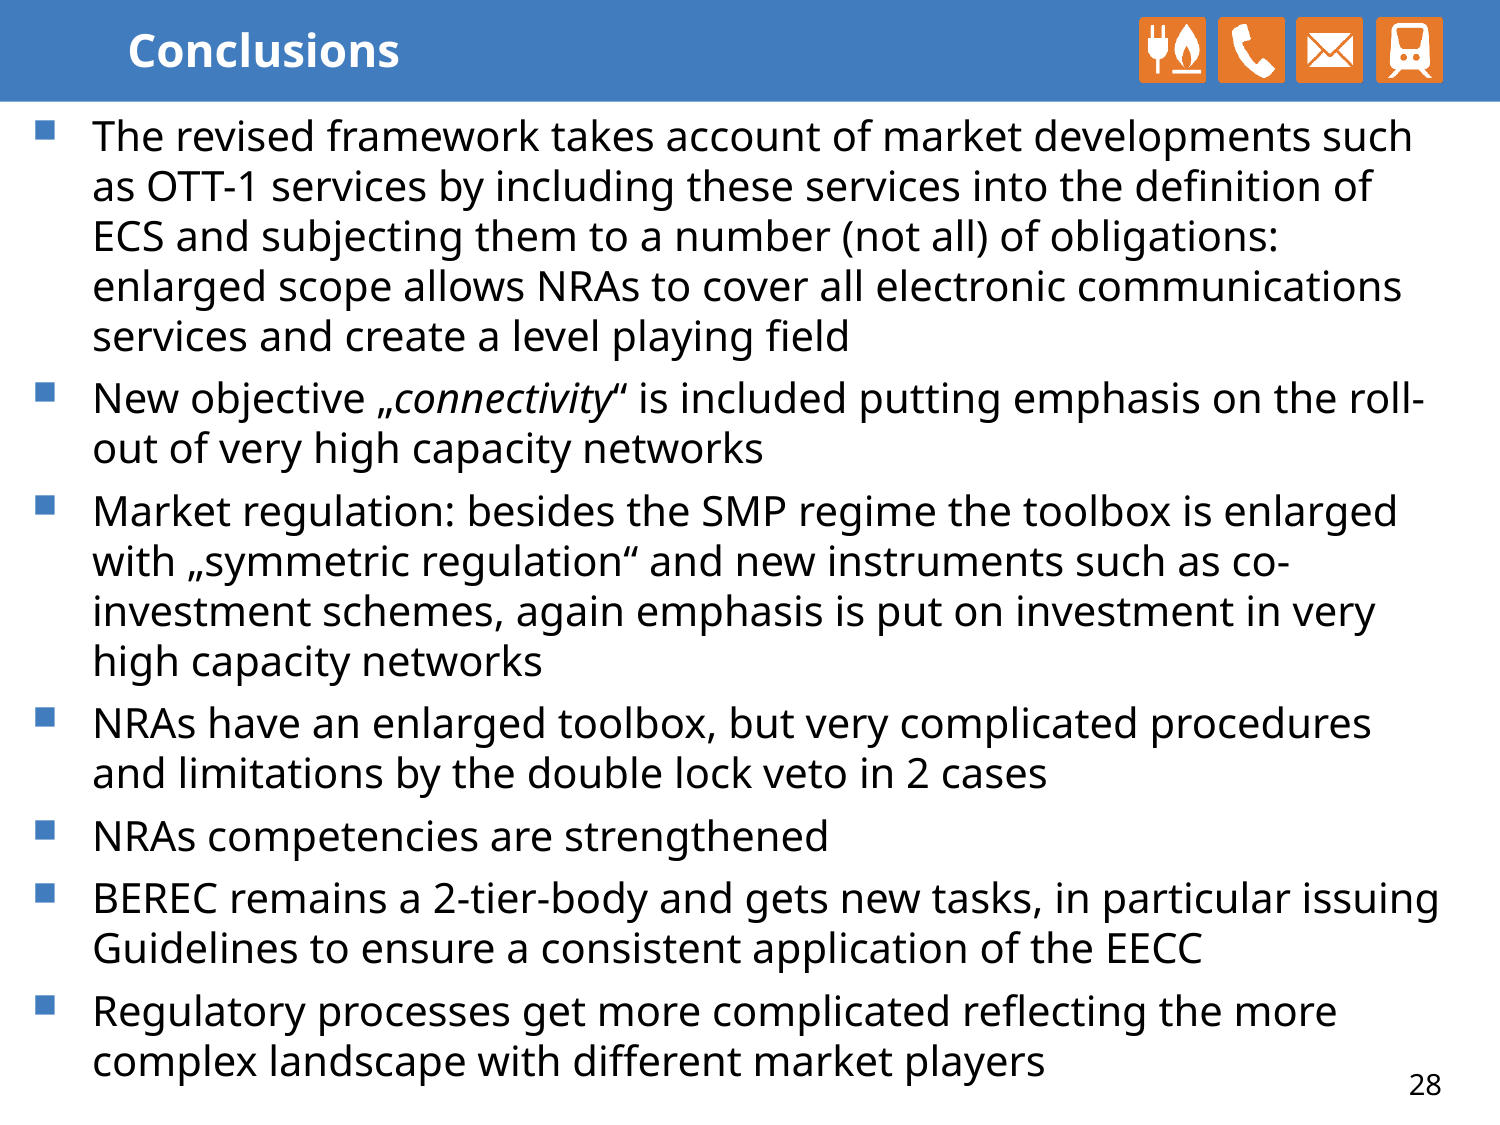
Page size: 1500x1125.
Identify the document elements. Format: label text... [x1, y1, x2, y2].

slide_number 28 [1358, 1058, 1458, 1103]
title Conclusions [112, 8, 1100, 91]
list The revised framework takes account of market developments such as OTT-1 services by including these services into the definition of ECS and subjecting them to a number (not all) of obligations: enlarged scope allows NRAs to cover all electronic communications services and create a level playing field New objective „connectivity“ is included putting emphasis on the roll-out of very high capacity networks Market regulation: besides the SMP regime the toolbox is enlarged with „symmetric regulation“ and new instruments such as co-investment schemes, again emphasis is put on investment in very high capacity networks NRAs have an enlarged toolbox, but very complicated procedures and limitations by the double lock veto in 2 cases NRAs competencies are strengthened BEREC remains a 2-tier-body and gets new tasks, in particular issuing Guidelines to ensure a consistent application of the EECC Regulatory processes get more complicated reflecting the more complex landscape with different market players [17, 101, 1471, 982]
picture [1296, 16, 1363, 83]
picture [1139, 16, 1206, 83]
picture [1376, 16, 1443, 83]
picture [1218, 16, 1285, 83]
